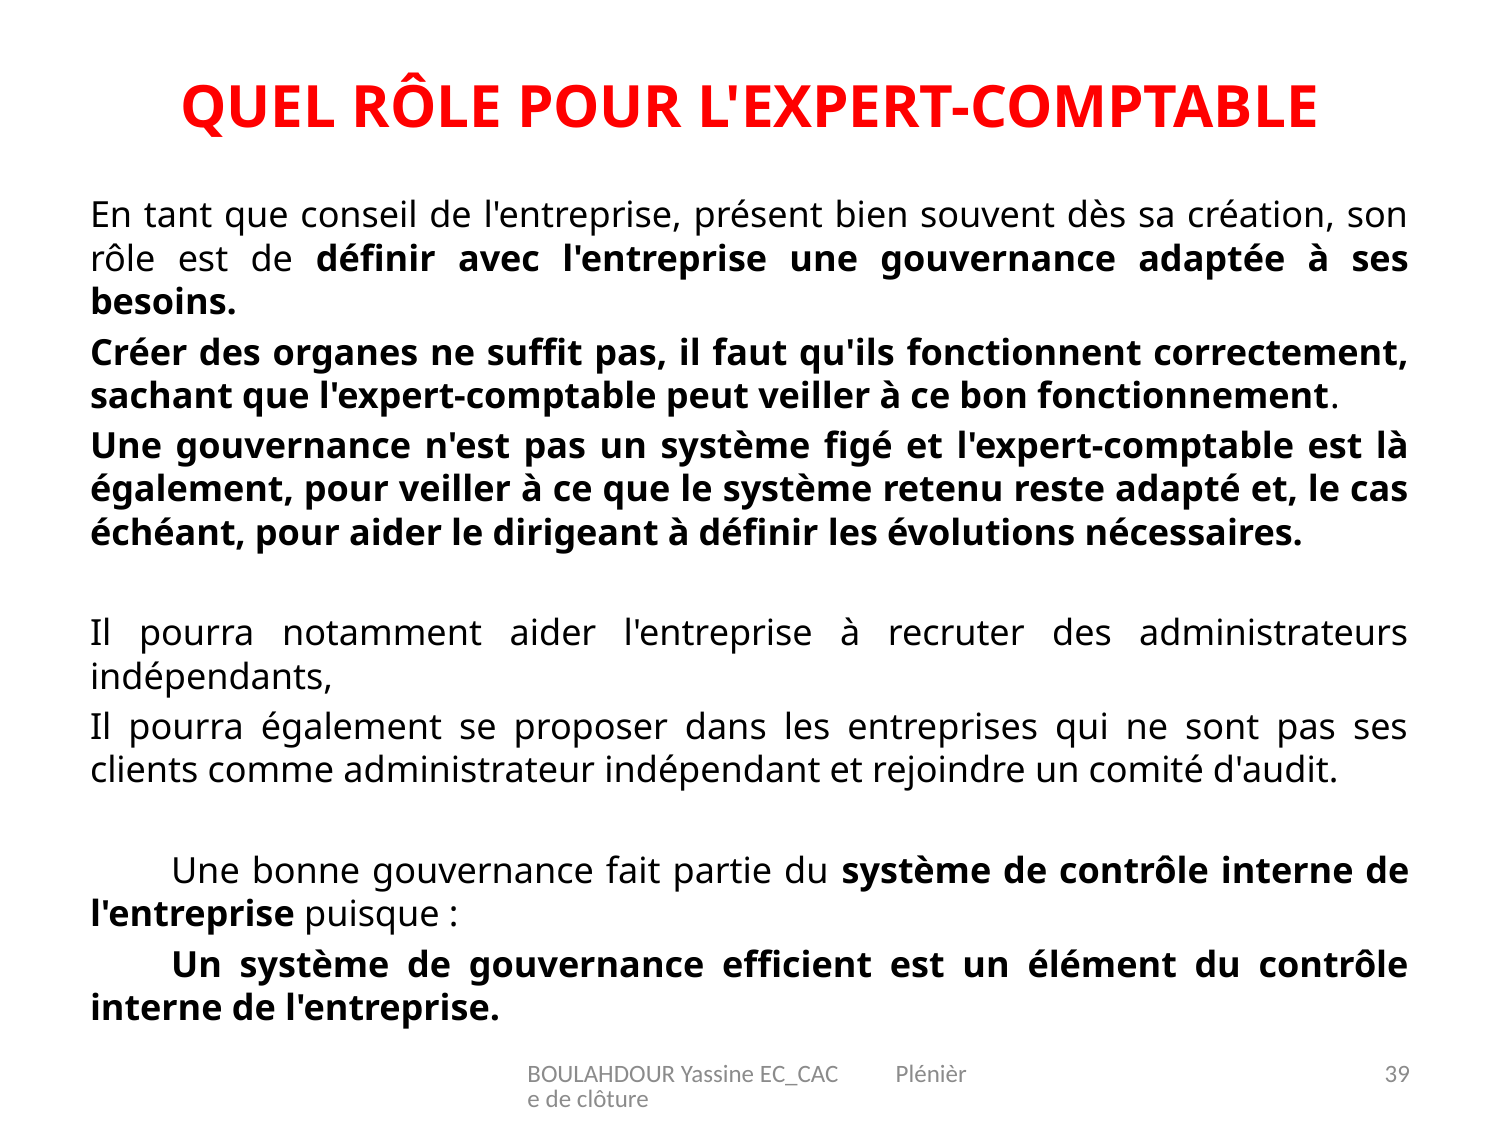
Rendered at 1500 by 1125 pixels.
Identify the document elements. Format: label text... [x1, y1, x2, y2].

slide_number 39 [1074, 1042, 1425, 1103]
list En tant que conseil de l'entreprise, présent bien souvent dès sa création, son rôle est de définir avec l'entreprise une gouvernance adaptée à ses besoins. Créer des organes ne suffit pas, il faut qu'ils fonctionnent correctement, sachant que l'expert-comptable peut veiller à ce bon fonctionnement. Une gouvernance n'est pas un système figé et l'expert-comptable est là également, pour veiller à ce que le système retenu reste adapté et, le cas échéant, pour aider le dirigeant à définir les évolutions nécessaires. Il pourra notamment aider l'entreprise à recruter des administrateurs indépendants, Il pourra également se proposer dans les entreprises qui ne sont pas ses clients comme administrateur indépendant et rejoindre un comité d'audit. Une bonne gouvernance fait partie du système de contrôle interne de l'entreprise puisque : Un système de gouvernance efficient est un élément du contrôle interne de l'entreprise. [75, 184, 1425, 1083]
title Quel rôle pour l'expert-comptable [75, 45, 1425, 184]
footer BOULAHDOUR Yassine EC_CAC Plénière de clôture [512, 1042, 988, 1103]
